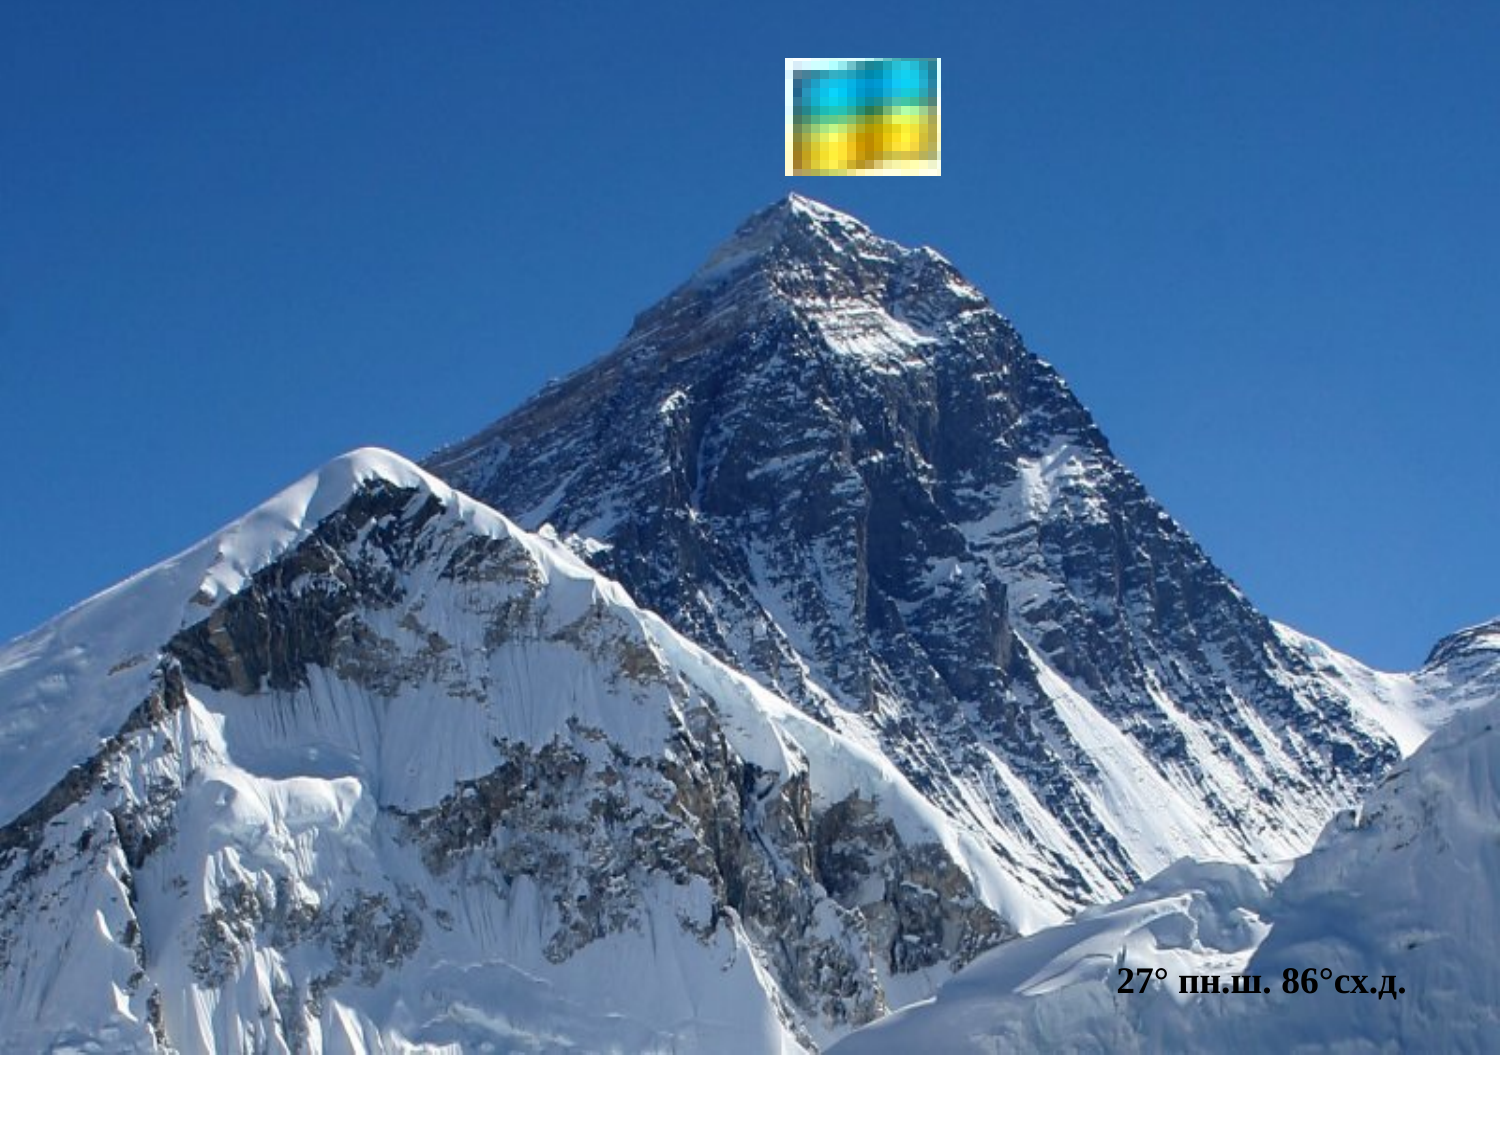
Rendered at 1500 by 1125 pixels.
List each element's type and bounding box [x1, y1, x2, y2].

picture [784, 58, 942, 176]
list [0, 0, 1500, 1055]
